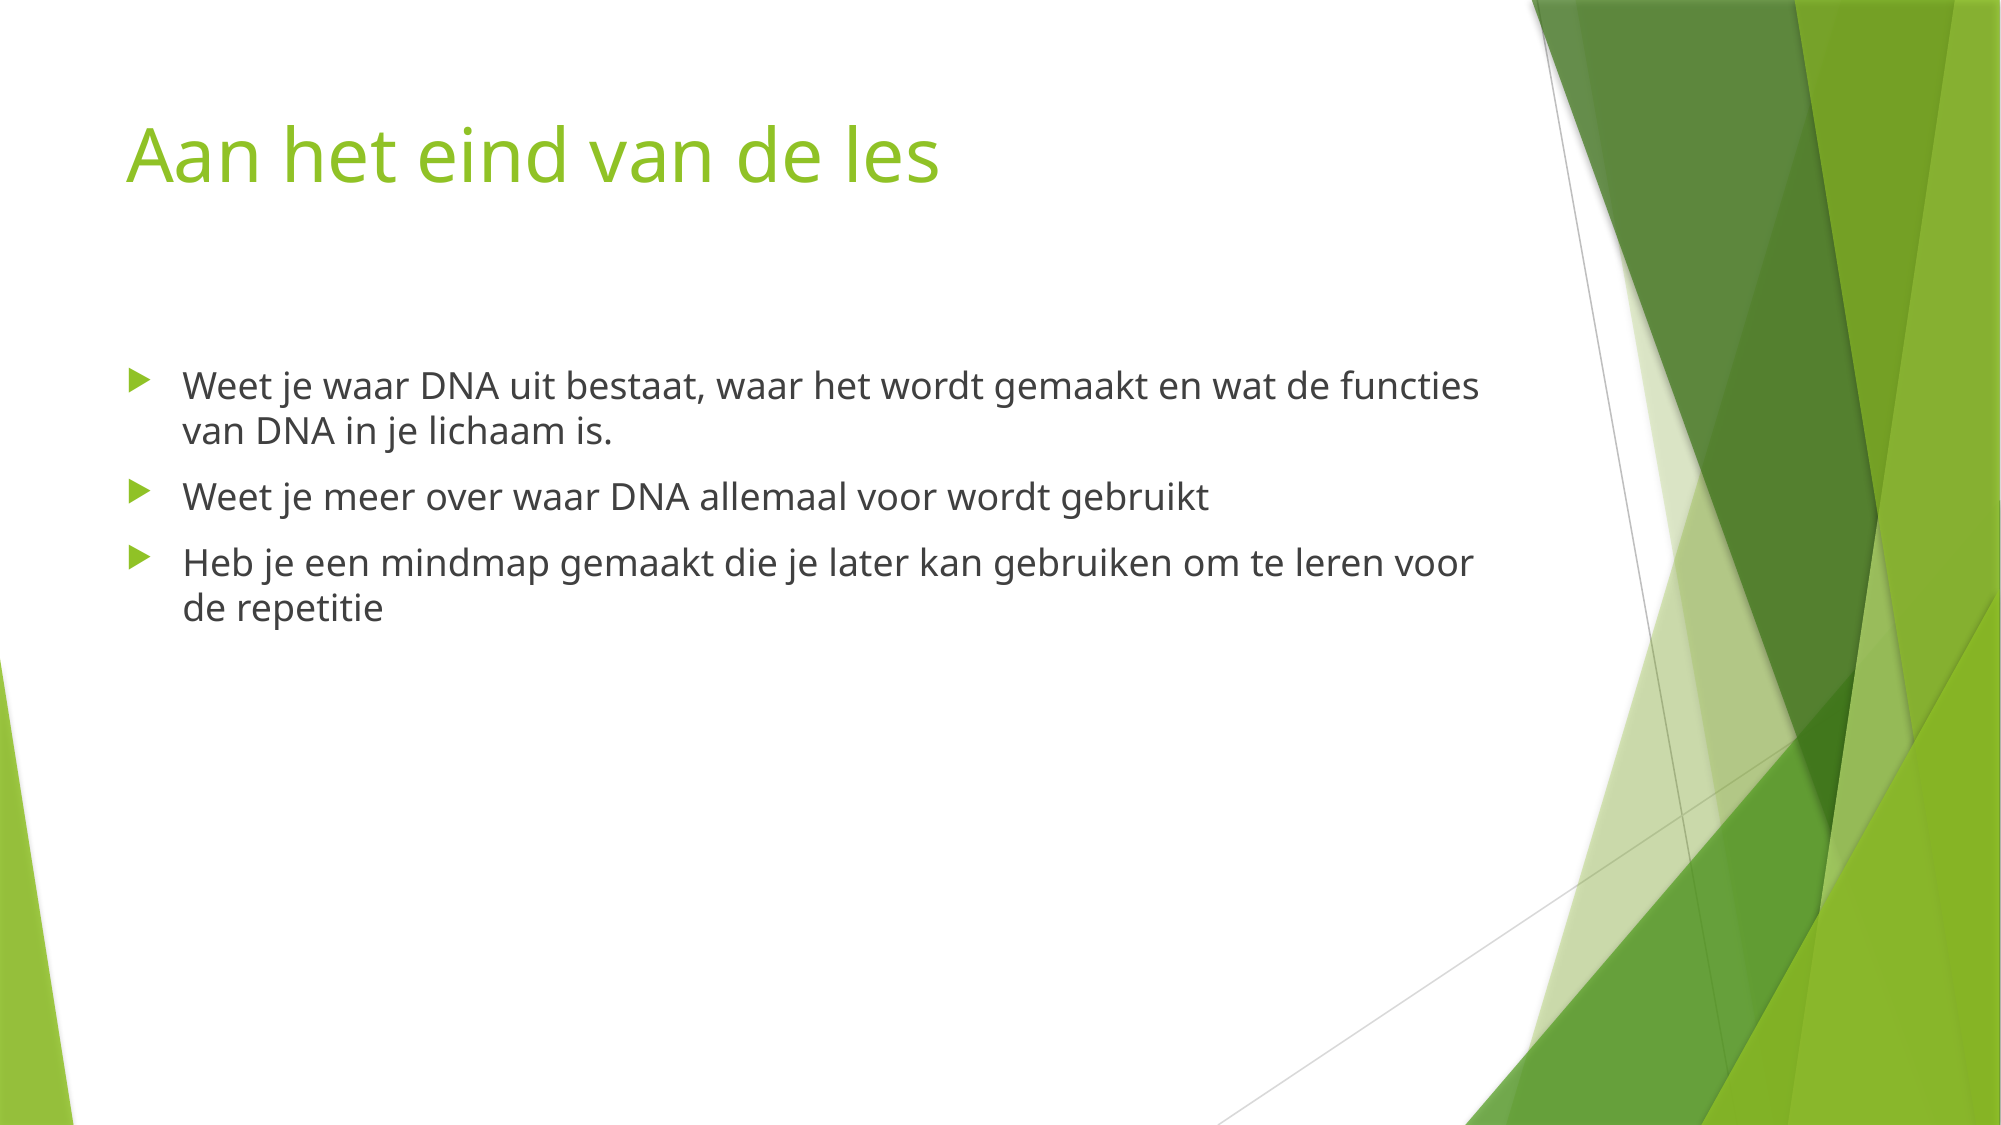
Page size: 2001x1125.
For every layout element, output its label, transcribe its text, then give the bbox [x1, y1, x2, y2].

list Weet je waar DNA uit bestaat, waar het wordt gemaakt en wat de functies van DNA in je lichaam is. Weet je meer over waar DNA allemaal voor wordt gebruikt Heb je een mindmap gemaakt die je later kan gebruiken om te leren voor de repetitie [111, 354, 1522, 992]
title Aan het eind van de les [111, 99, 1522, 317]
